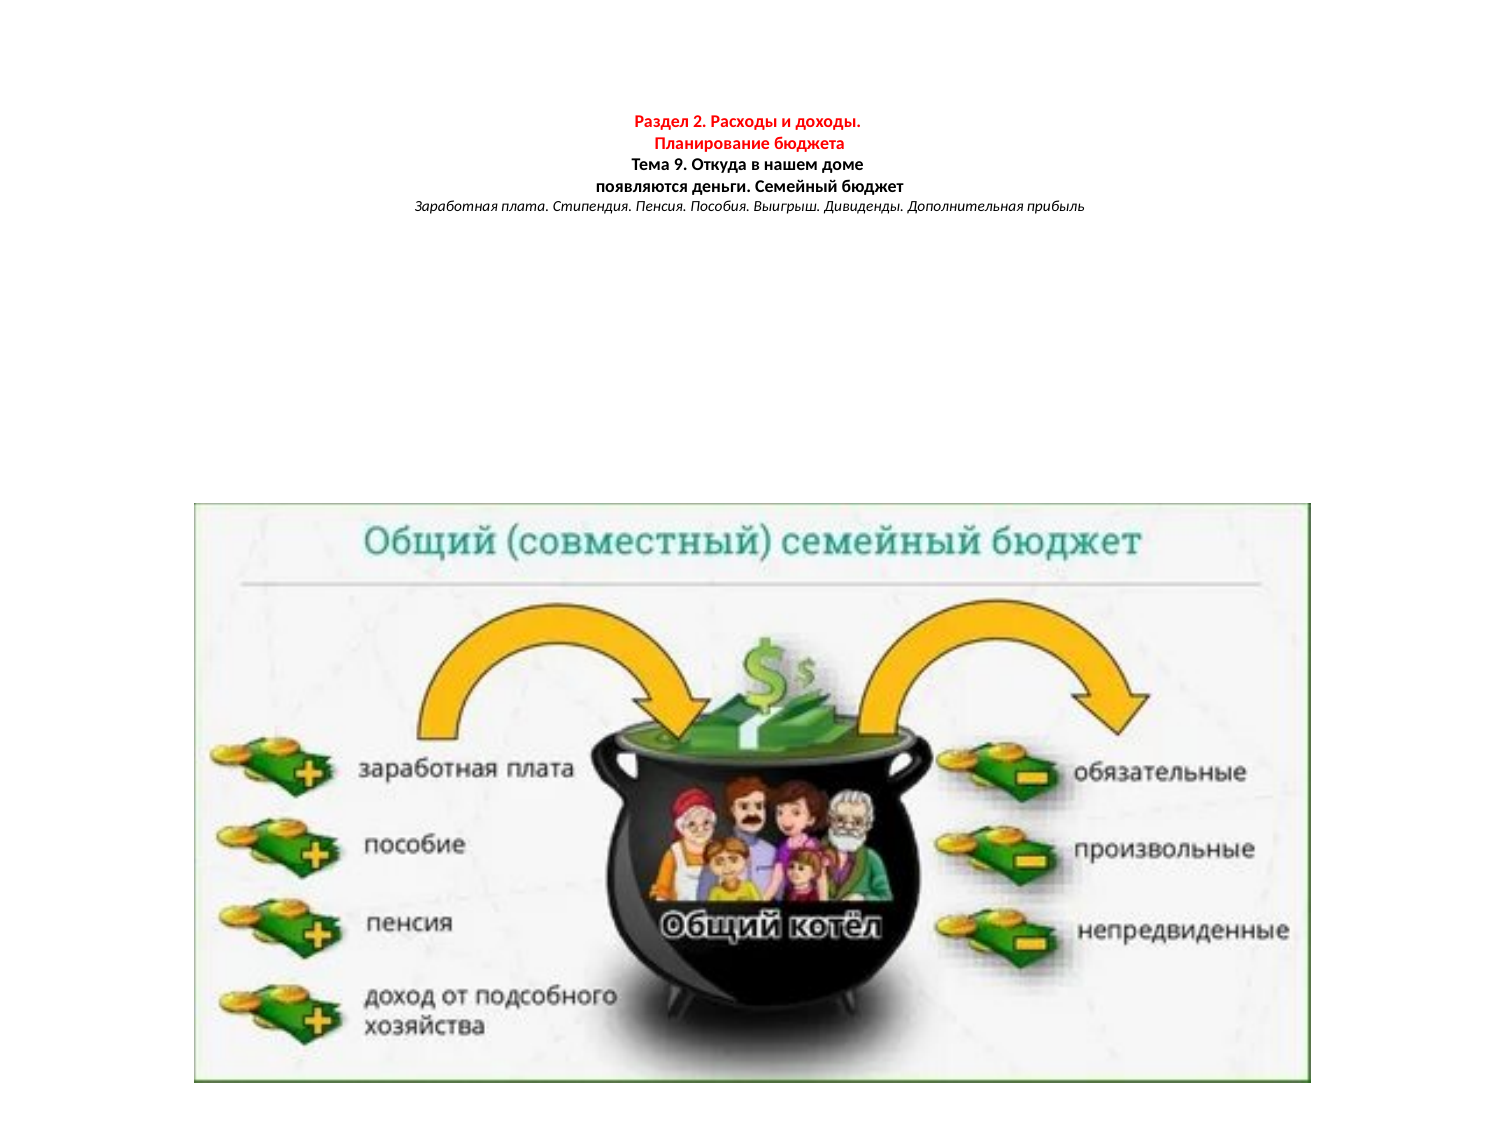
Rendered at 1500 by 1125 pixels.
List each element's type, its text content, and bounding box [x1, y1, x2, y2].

title Раздел 2. Расходы и доходы. Планирование бюджета Тема 9. Откуда в нашем доме появляются деньги. Семейный бюджет Заработная плата. Стипендия. Пенсия. Пособия. Выигрыш. Дивиденды. Дополнительная прибыль [75, 35, 1425, 224]
picture [194, 503, 1311, 1083]
